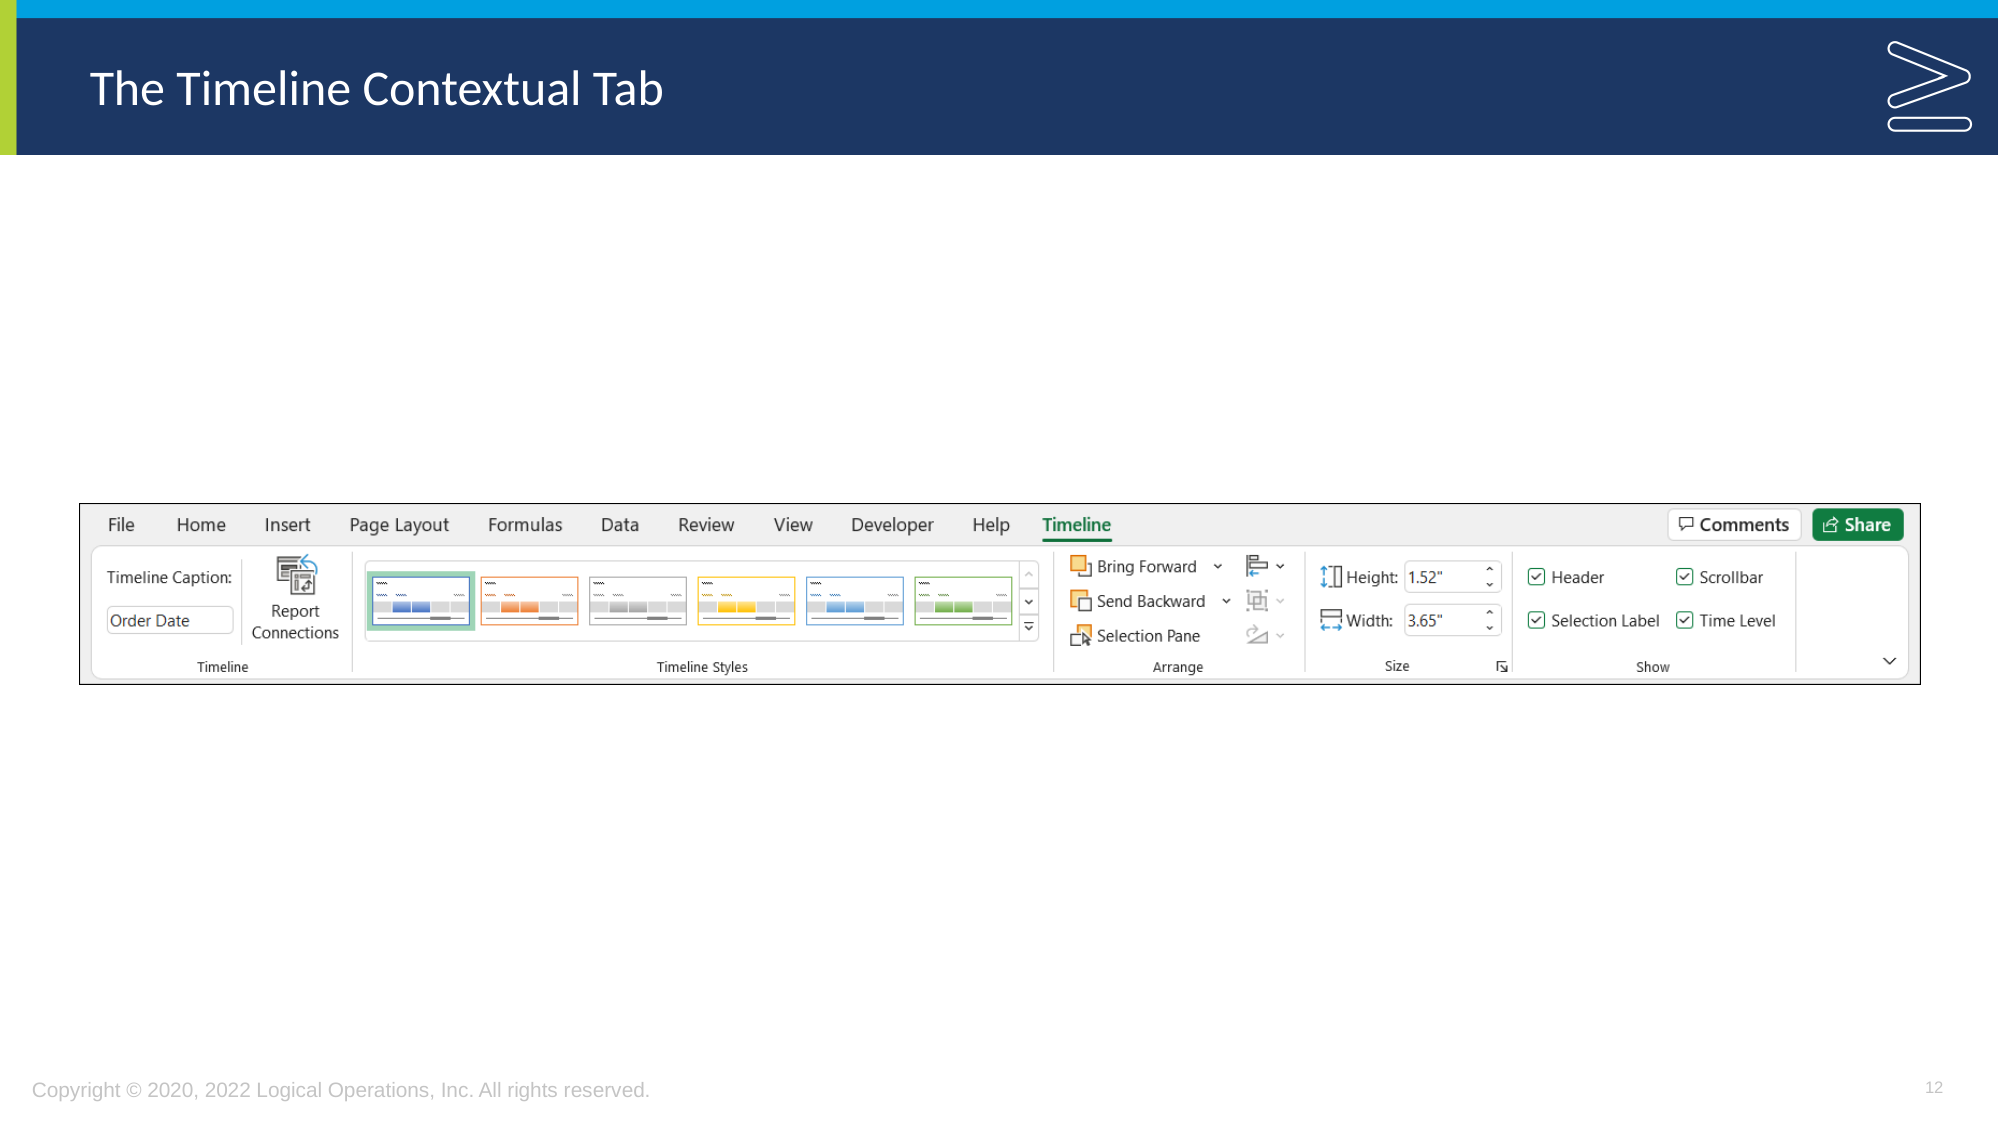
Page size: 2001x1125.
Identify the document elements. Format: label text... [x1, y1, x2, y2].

title The Timeline Contextual Tab [74, 16, 1850, 155]
picture [1850, 19, 1998, 155]
picture [78, 503, 1921, 685]
slide_number 12 [1491, 1057, 1959, 1118]
picture [0, 0, 74, 155]
